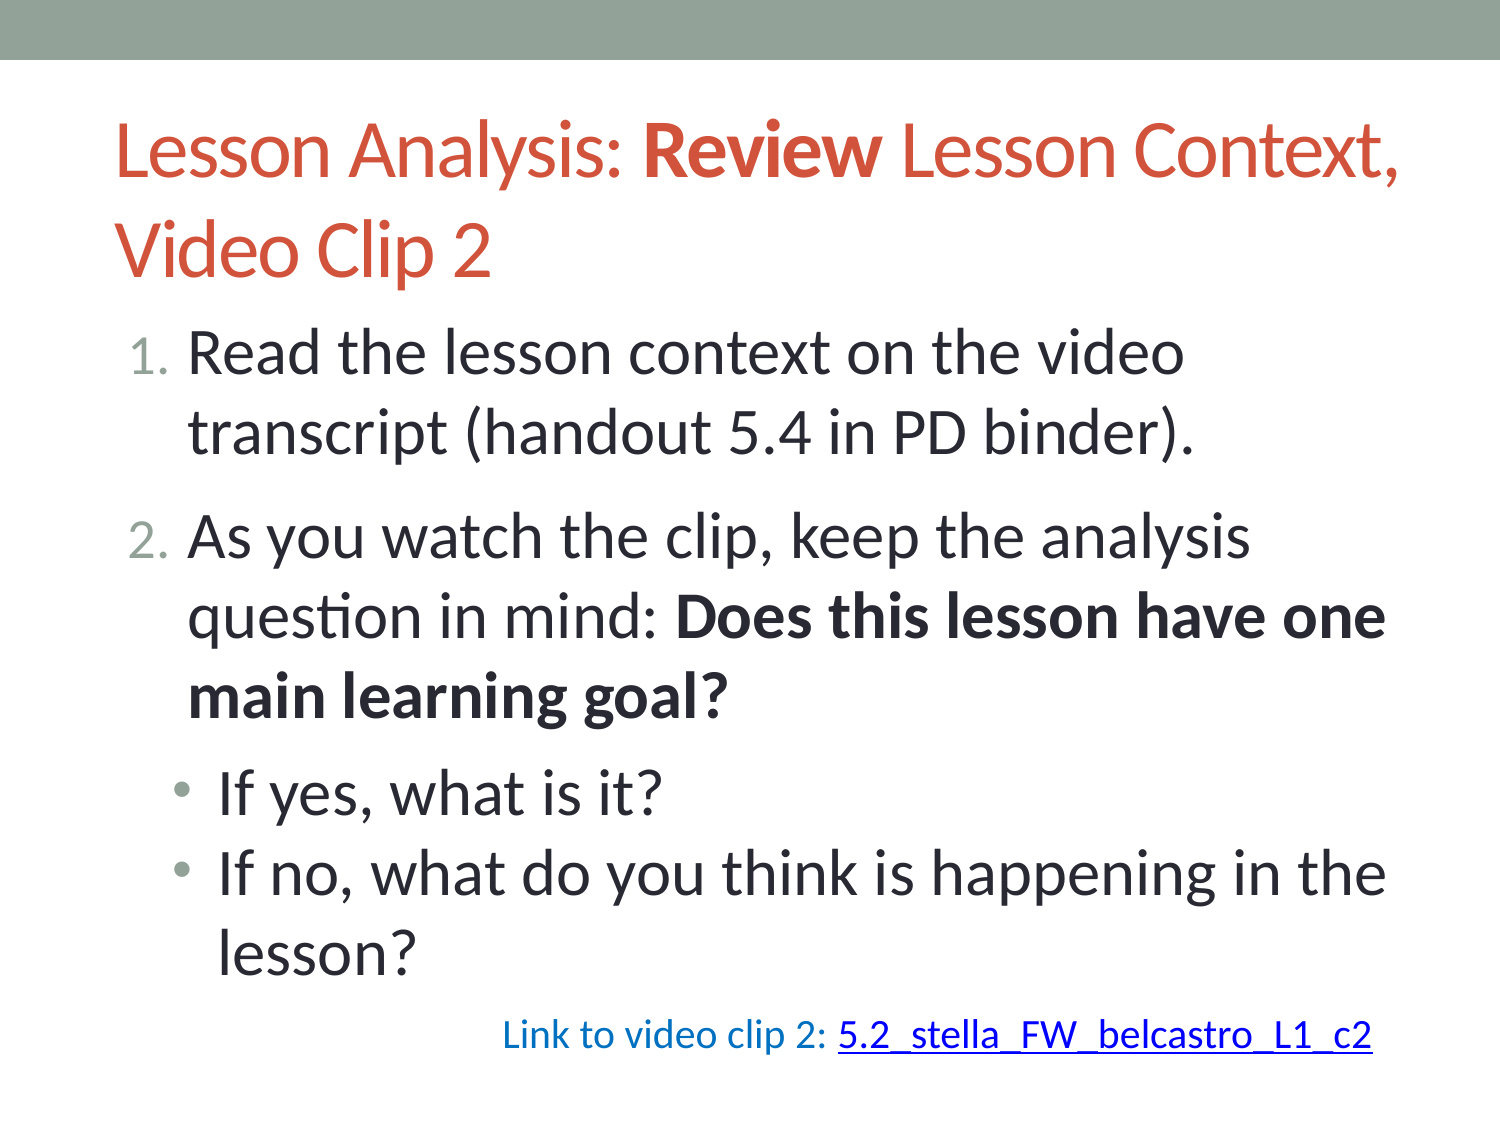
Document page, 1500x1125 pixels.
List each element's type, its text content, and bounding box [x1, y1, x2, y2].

text_box Link to video clip 2: 5.2_stella_FW_belcastro_L1_c2 [487, 999, 1432, 1065]
title Lesson Analysis: Review Lesson Context, Video Clip 2 [99, 112, 1430, 275]
text_box Read the lesson context on the video transcript (handout 5.4 in PD binder). As you watch the clip, keep the analysis question in mind: Does this lesson have one main learning goal? If yes, what is it? If no, what do you think is happening in the lesson? [112, 299, 1425, 988]
